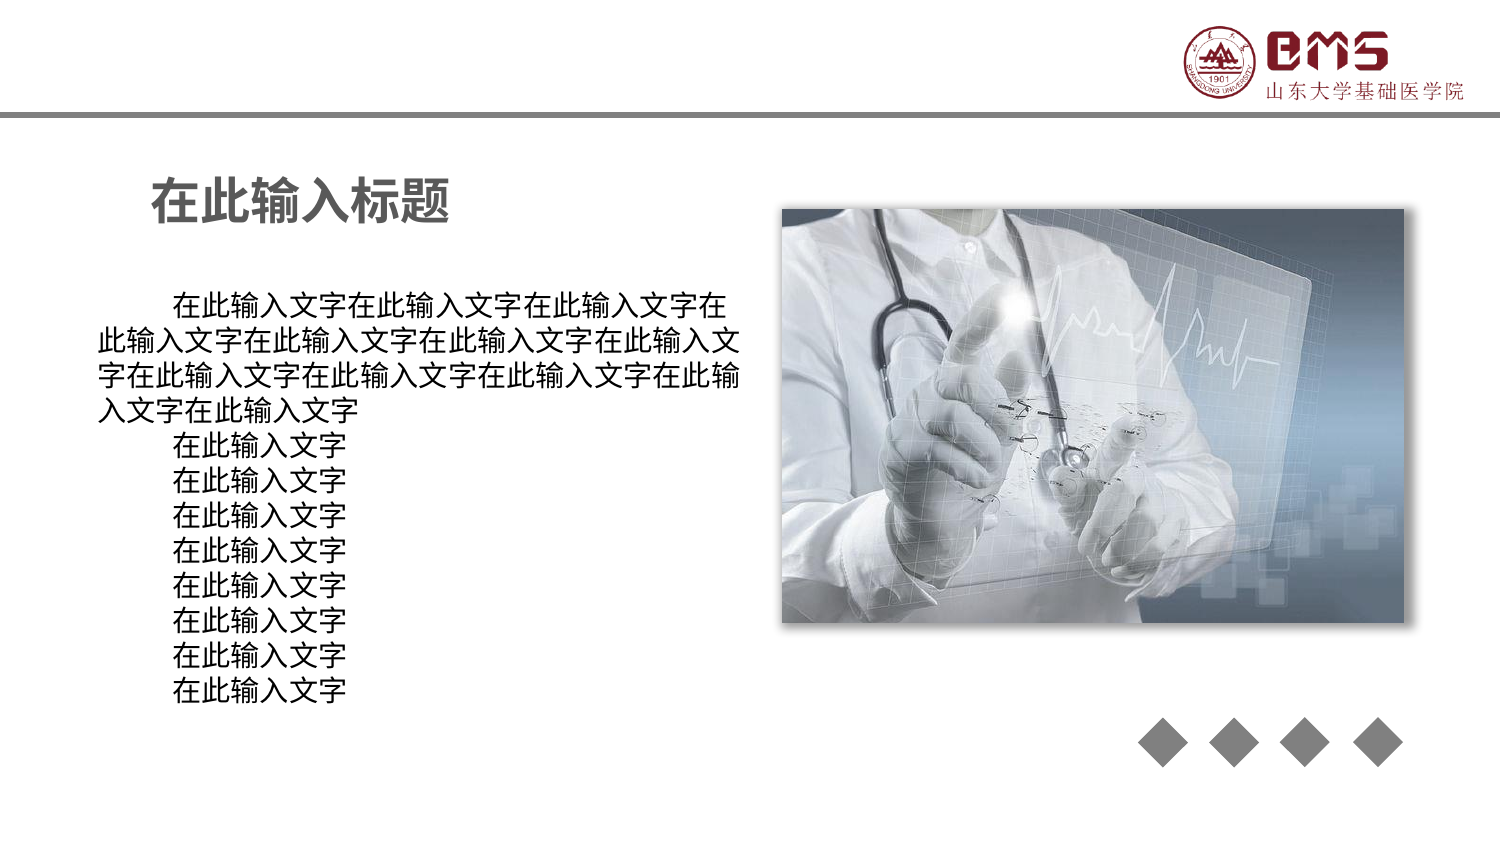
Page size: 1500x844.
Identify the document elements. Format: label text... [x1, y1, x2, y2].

text_box [1135, 715, 1191, 770]
text_box [1350, 715, 1406, 770]
text_box 在此输入文字在此输入文字在此输入文字在此输入文字在此输入文字在此输入文字在此输入文字在此输入文字在此输入文字在此输入文字在此输入文字在此输入文字 在此输入文字 在此输入文字 在此输入文字 在此输入文字 在此输入文字 在此输入文字 在此输入文字 在此输入文字 [82, 280, 756, 750]
text_box [1277, 715, 1332, 770]
text_box 在此输入标题 [135, 161, 514, 237]
picture [781, 208, 1404, 623]
text_box [1206, 715, 1262, 770]
picture [1163, 8, 1500, 137]
